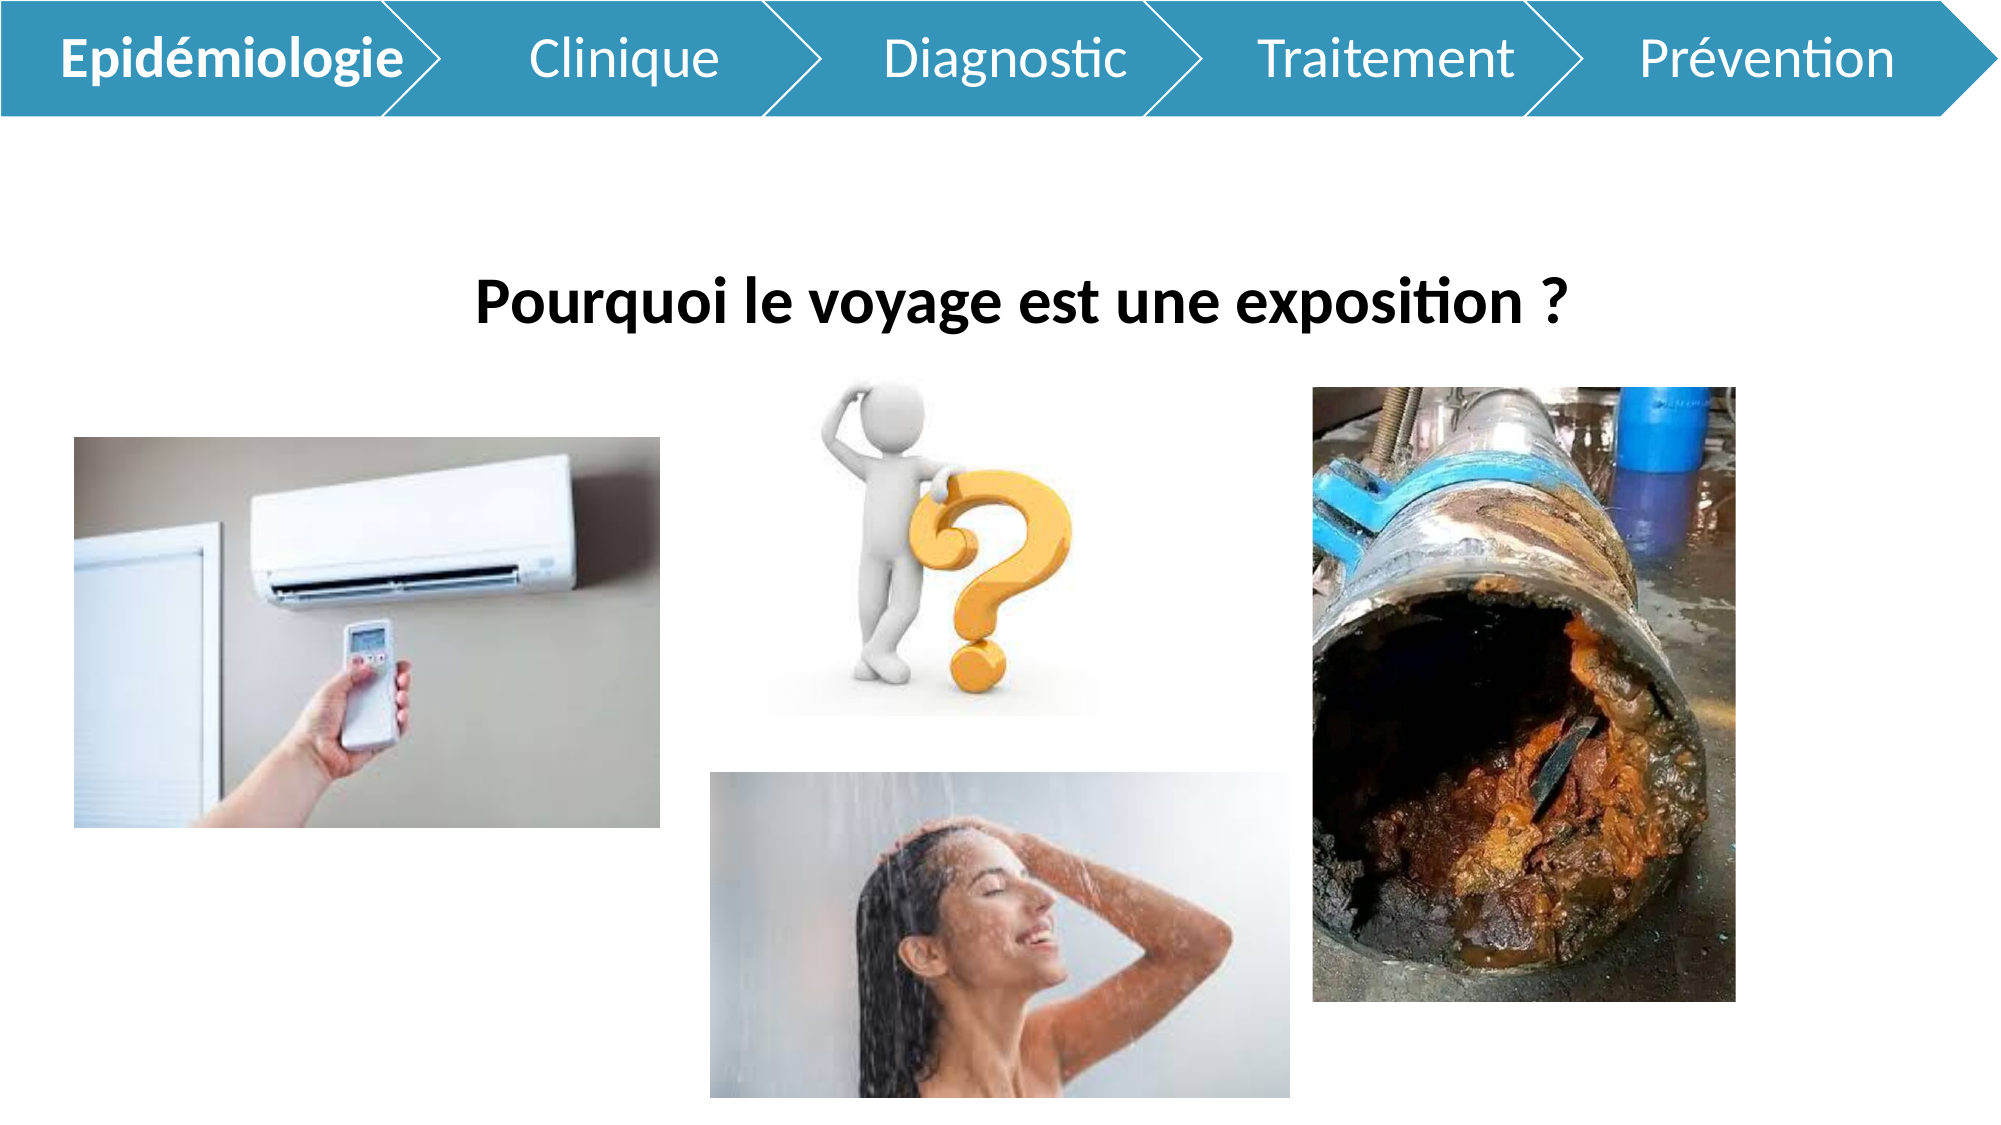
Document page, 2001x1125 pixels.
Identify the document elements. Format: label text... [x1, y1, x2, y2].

picture [74, 437, 660, 828]
picture [1312, 387, 1736, 1002]
text_box Pourquoi le voyage est une exposition ? [460, 249, 1622, 345]
picture [748, 365, 1099, 716]
picture [709, 772, 1290, 1098]
